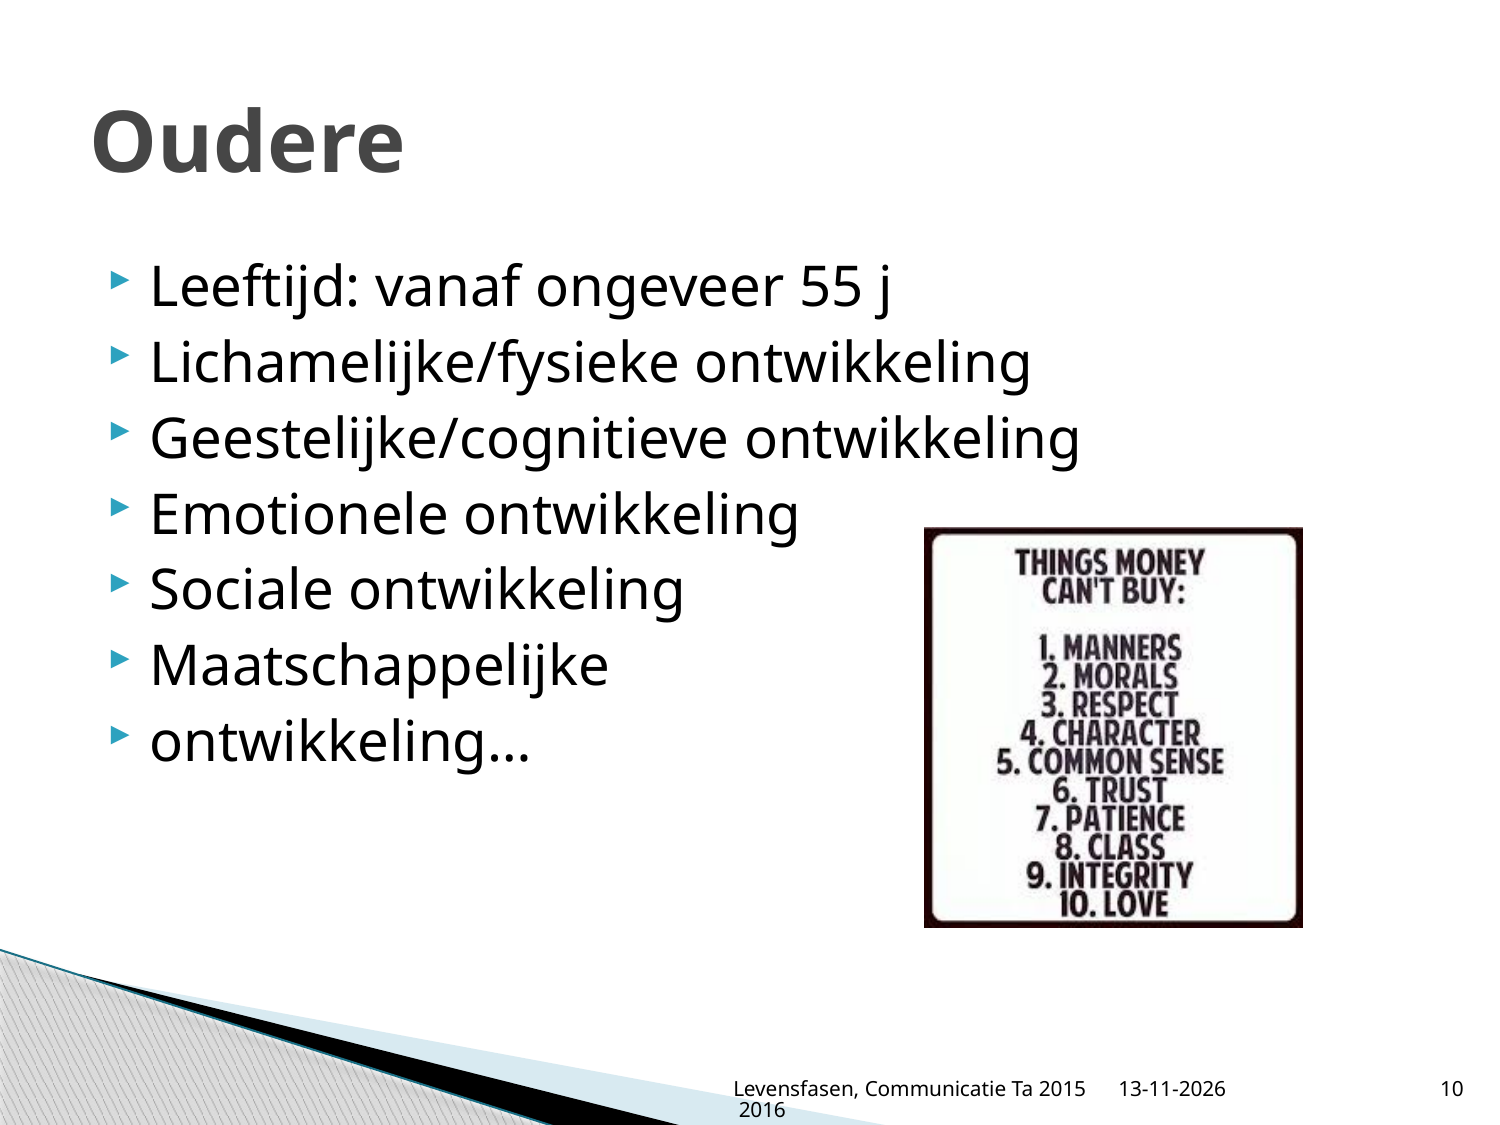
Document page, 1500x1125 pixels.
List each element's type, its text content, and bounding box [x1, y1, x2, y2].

footer Levensfasen, Communicatie Ta 2015 2016 [718, 1051, 1105, 1112]
picture [923, 526, 1303, 928]
list Leeftijd: vanaf ongeveer 55 j Lichamelijke/fysieke ontwikkeling Geestelijke/cognitieve ontwikkeling Emotionele ontwikkeling Sociale ontwikkeling Maatschappelijke ontwikkeling… [75, 243, 1425, 986]
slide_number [1105, 1051, 1418, 1112]
title Oudere [75, 45, 1425, 233]
slide_number 10 [1418, 1051, 1479, 1112]
